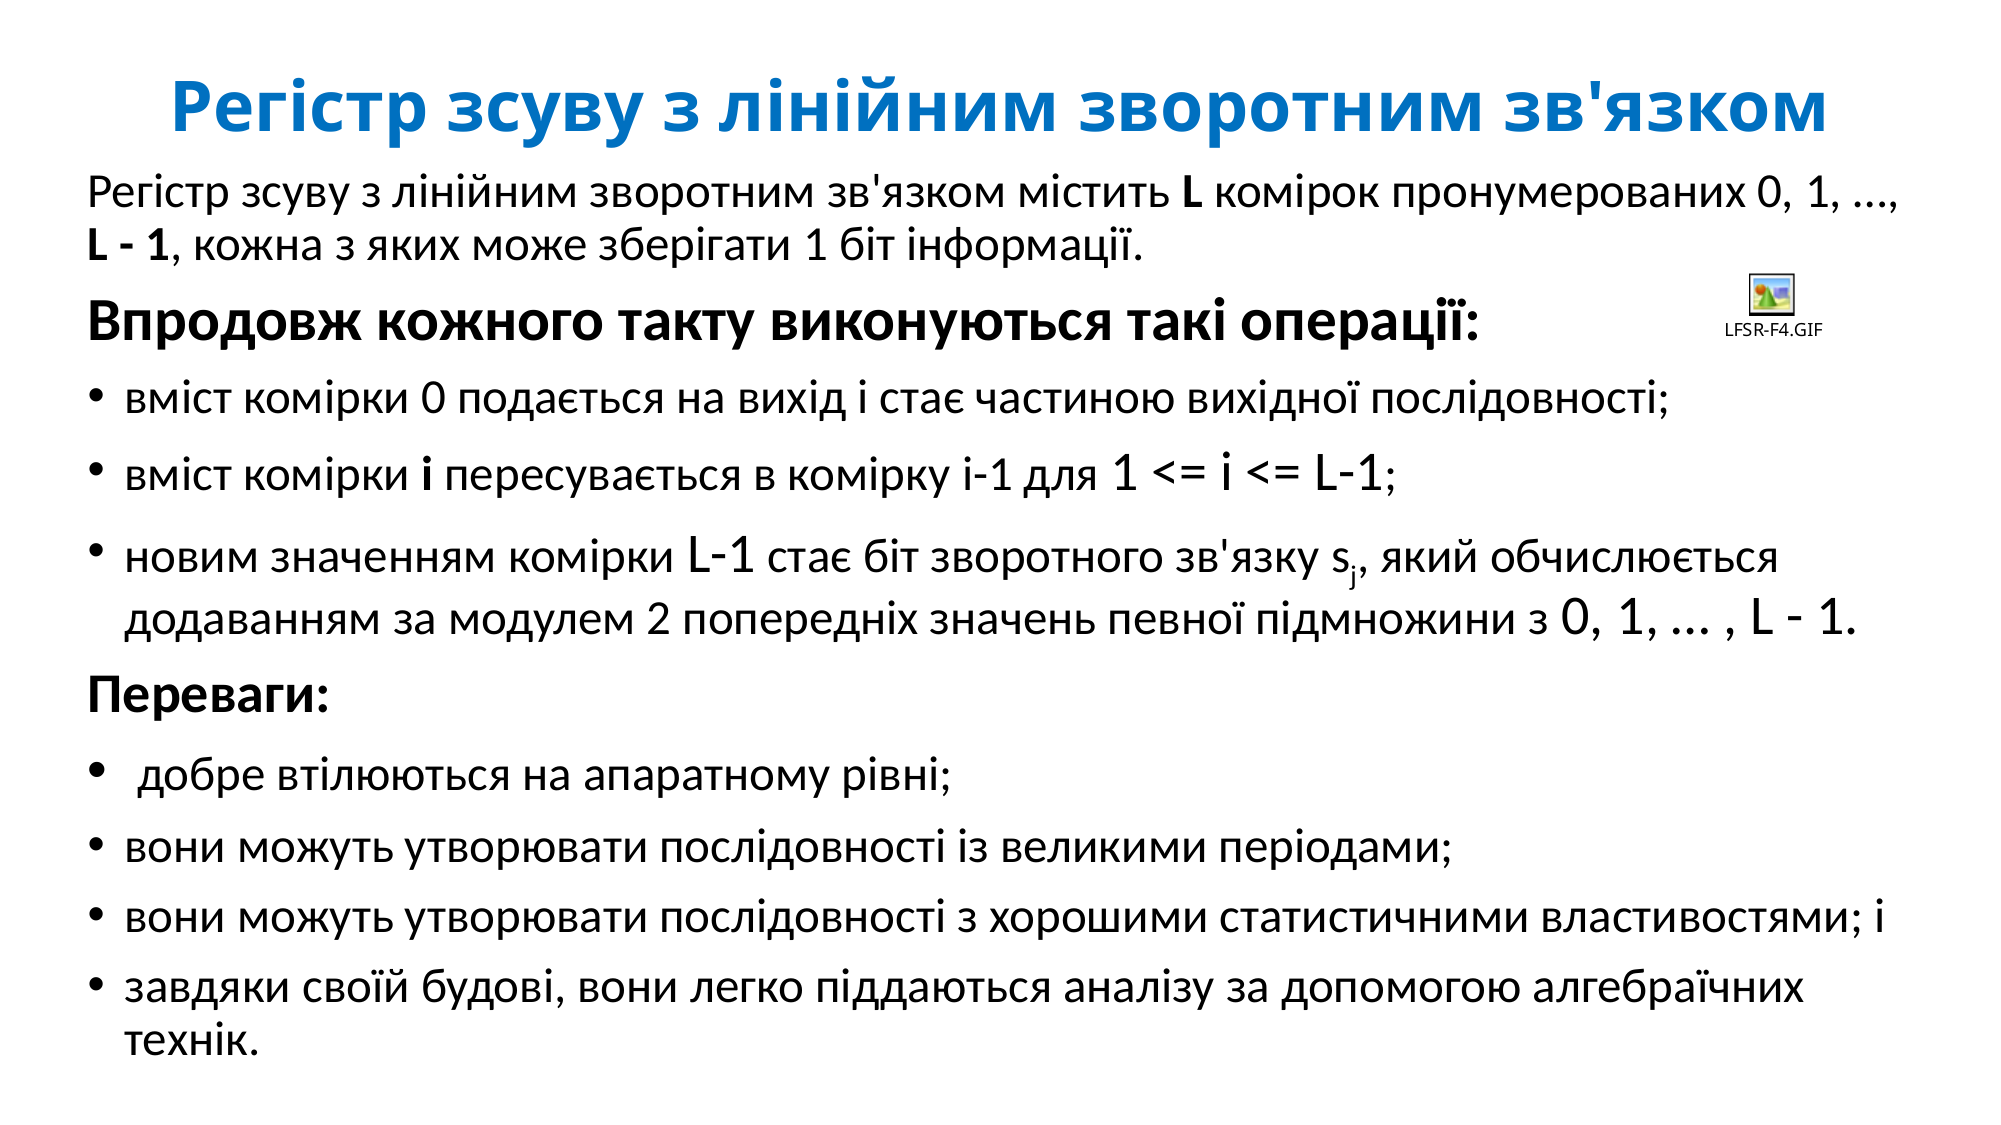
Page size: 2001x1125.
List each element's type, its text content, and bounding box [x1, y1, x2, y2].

list Регістр зсуву з лінійним зворотним зв'язком містить L комірок пронумерованих 0, 1, …, L - 1, кожна з яких може зберігати 1 біт інформації. Впродовж кожного такту виконуються такі операції: вміст комірки 0 подається на вихід і стає частиною вихідної послідовності; вміст комірки i пересувається в комірку i-1 для 1 <= i <= L-1; новим значенням комірки L-1 стає біт зворотного зв'язку sj, який обчислюється додаванням за модулем 2 попередніх значень певної підмножини з 0, 1, … , L - 1. Переваги: добре втілюються на апаратному рівні; вони можуть утворювати послідовності із великими періодами; вони можуть утворювати послідовності з хорошими статистичними властивостями; і завдяки своїй будові, вони легко піддаються аналізу за допомогою алгебраїчних технік. [72, 157, 1918, 1088]
title Регістр зсуву з лінійним зворотним зв'язком [137, 59, 1863, 157]
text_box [1714, 266, 1831, 348]
